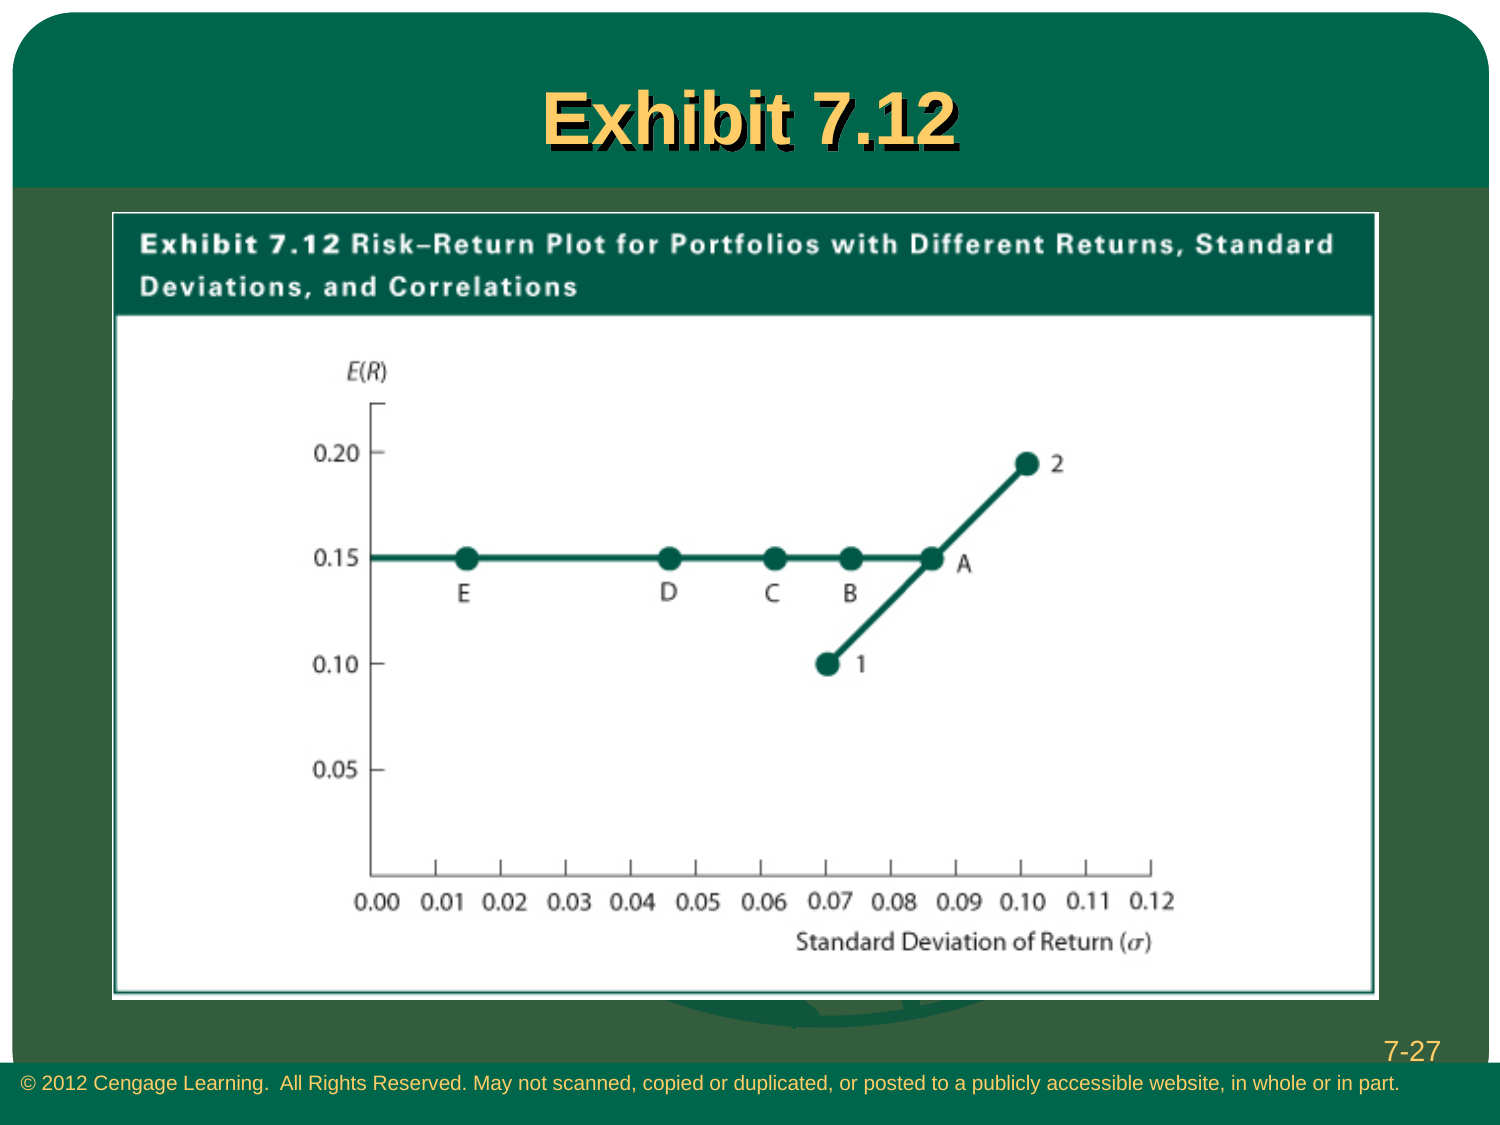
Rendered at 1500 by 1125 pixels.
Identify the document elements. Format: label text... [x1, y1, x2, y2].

title Exhibit 7.12 [75, 37, 1425, 193]
footer © 2012 Cengage Learning. All Rights Reserved. May not scanned, copied or duplicated, or posted to a publicly accessible website, in whole or in part. [0, 1062, 1500, 1125]
slide_number 7-27 [1325, 1025, 1500, 1088]
picture [112, 212, 1379, 1001]
